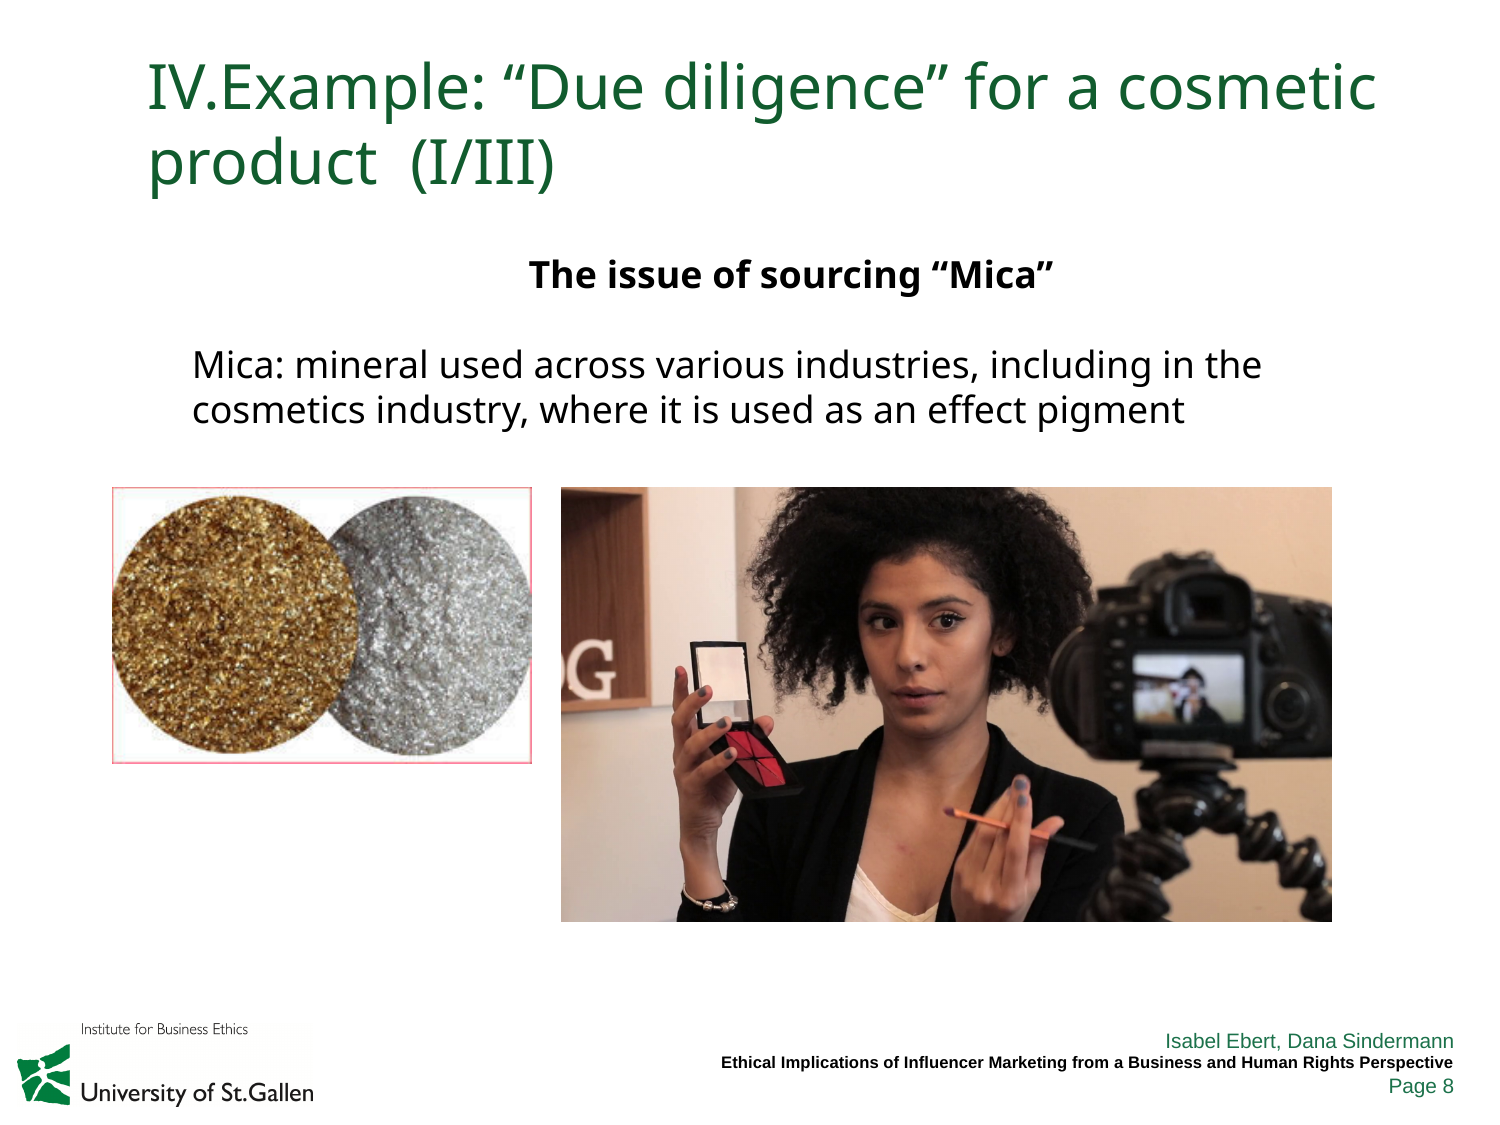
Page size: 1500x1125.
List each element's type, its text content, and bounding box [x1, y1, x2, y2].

picture [111, 487, 532, 765]
picture [560, 487, 1333, 922]
title IV.Example: “Due diligence” for a cosmetic product (I/III) [147, 47, 1477, 149]
picture [17, 1023, 313, 1107]
text_box The issue of sourcing “Mica” Mica: mineral used across various industries, including in the cosmetics industry, where it is used as an effect pigment [177, 243, 1406, 529]
